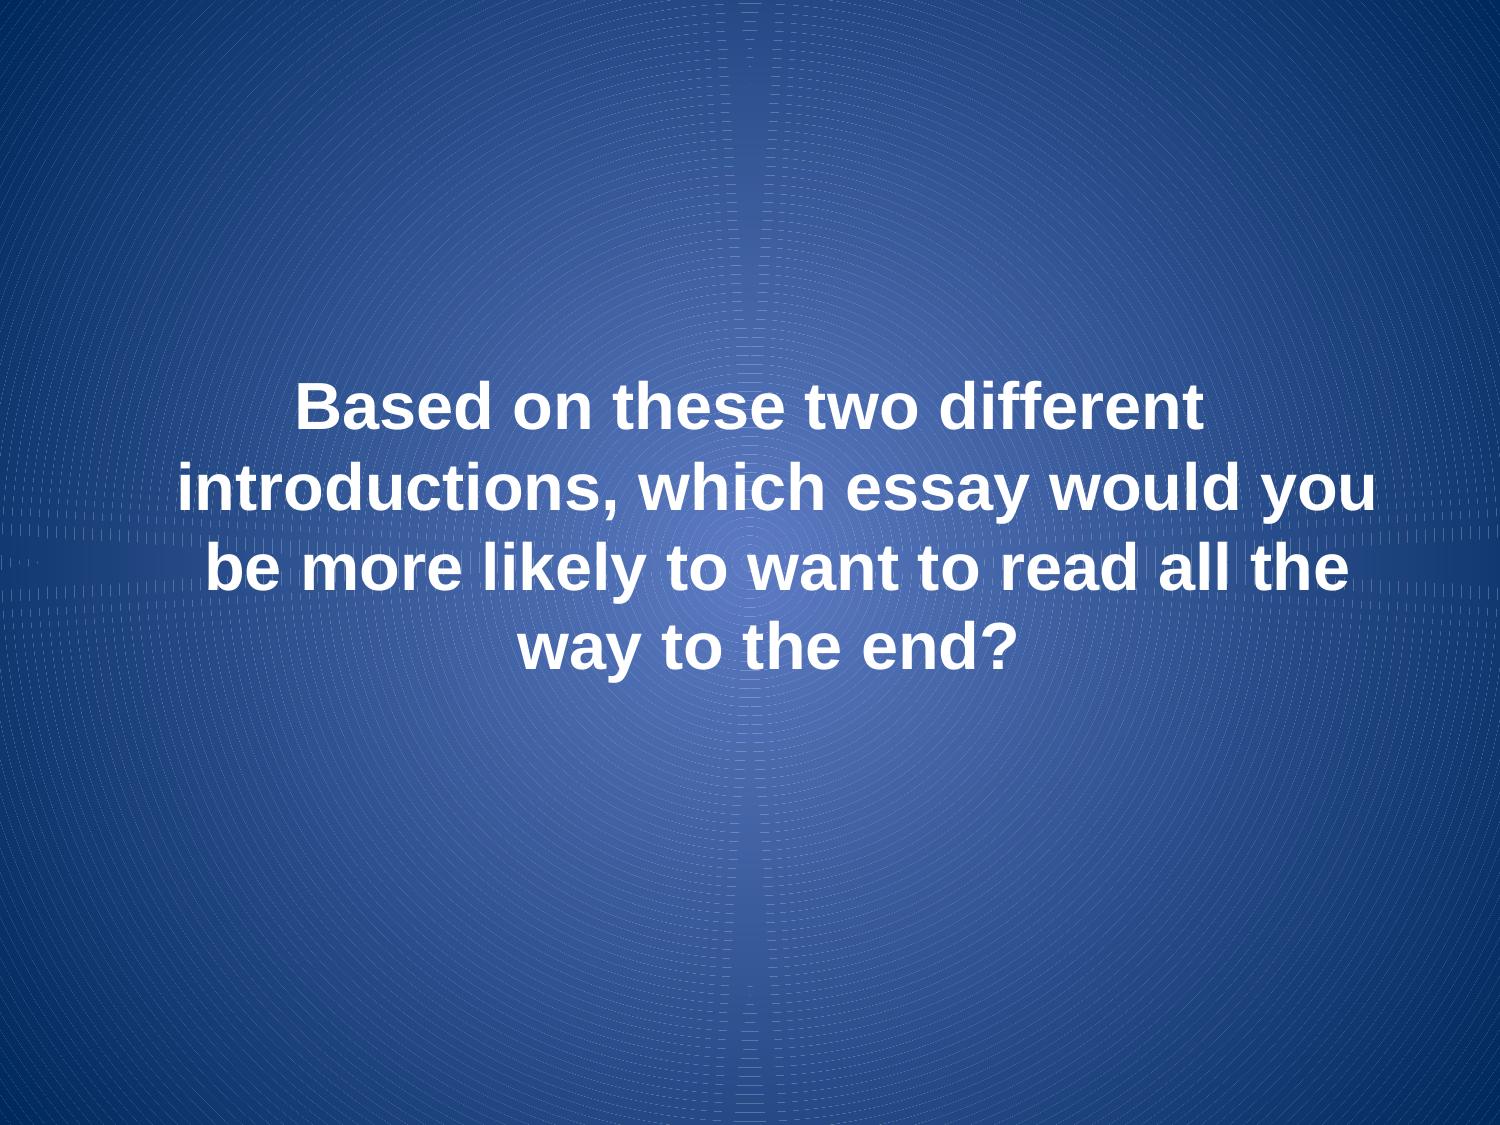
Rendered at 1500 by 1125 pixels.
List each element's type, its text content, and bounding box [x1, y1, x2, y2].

list Based on these two different introductions, which essay would you be more likely to want to read all the way to the end? [75, 262, 1425, 1005]
